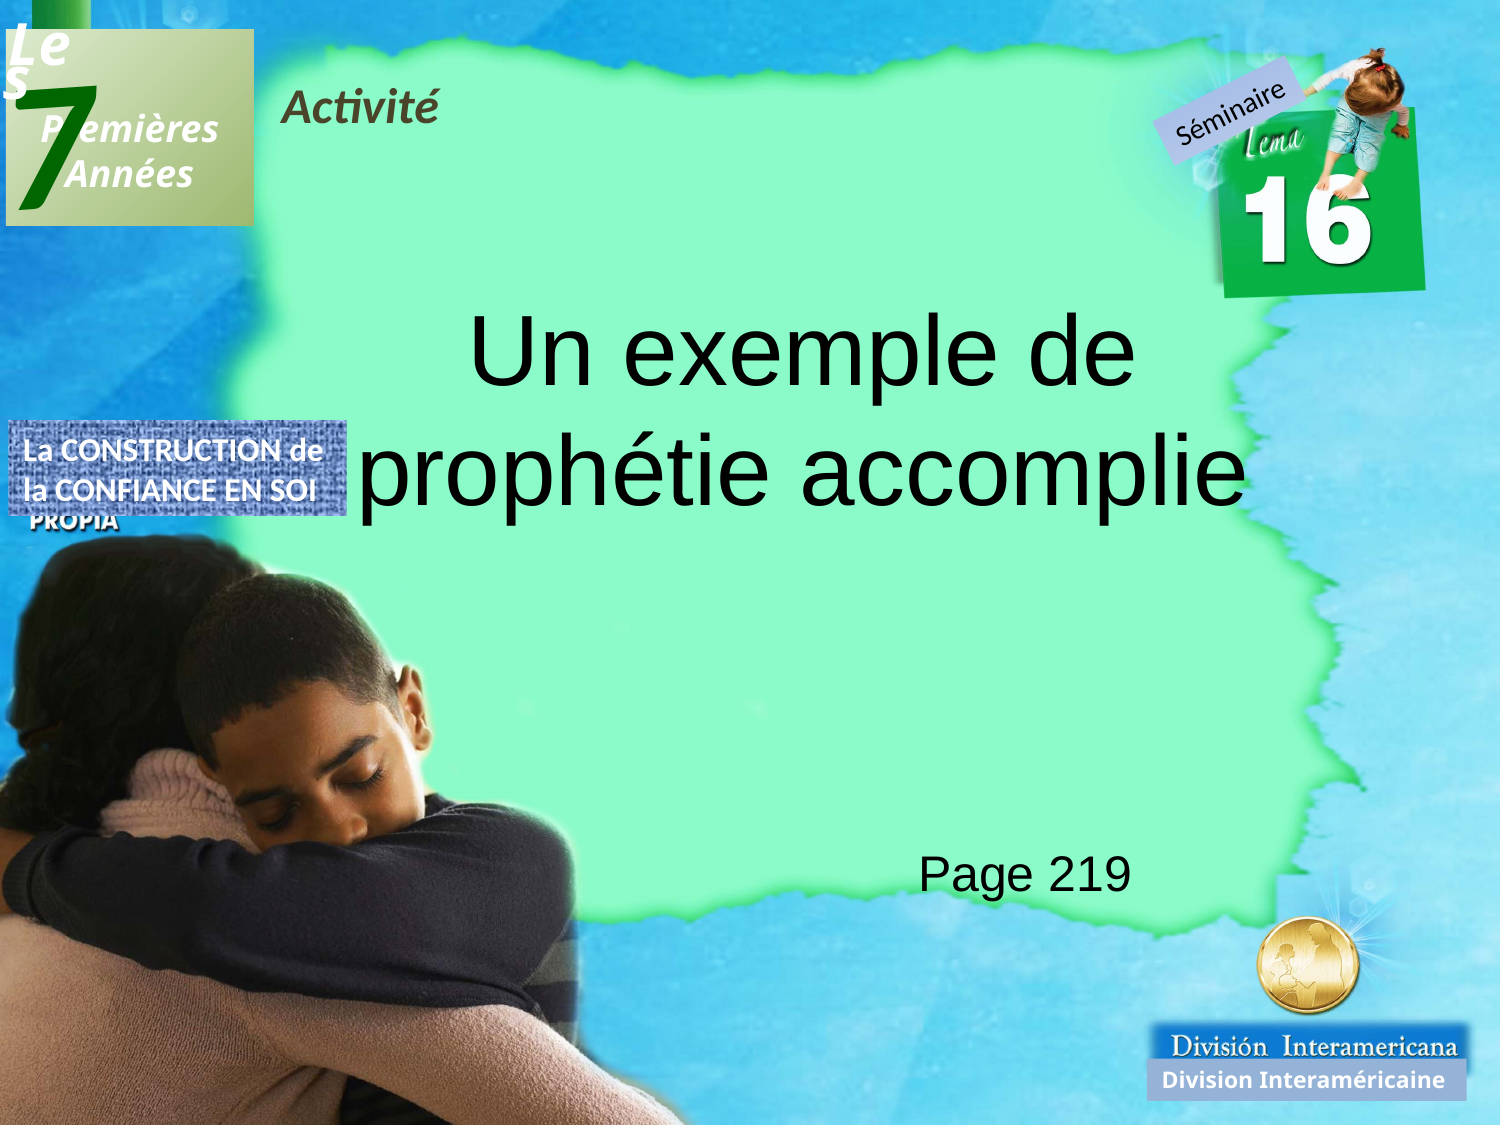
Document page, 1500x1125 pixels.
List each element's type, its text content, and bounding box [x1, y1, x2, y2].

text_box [265, 66, 1294, 911]
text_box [0, 17, 255, 256]
text_box La CONSTRUCTION de la CONFIANCE EN SOI [8, 420, 260, 516]
text_box Séminaire [1266, 54, 1290, 64]
text_box Séminaire [1298, 81, 1307, 104]
text_box Division Interaméricaine [1146, 1058, 1467, 1101]
picture [0, 0, 1500, 1125]
